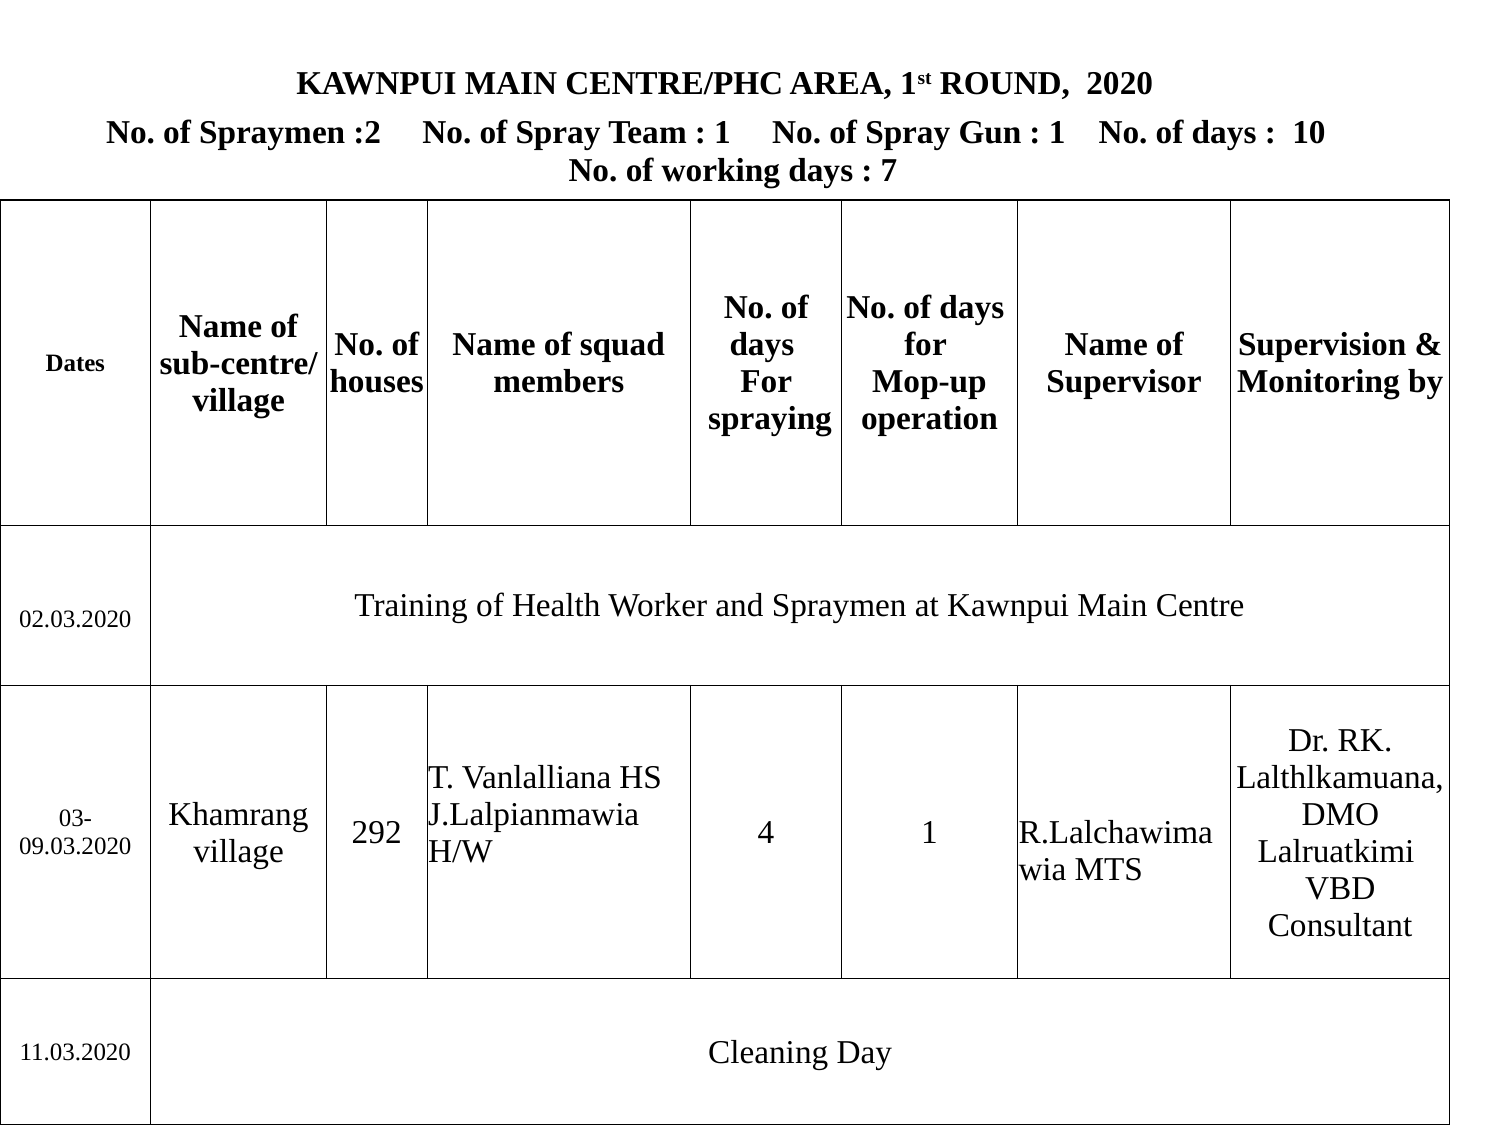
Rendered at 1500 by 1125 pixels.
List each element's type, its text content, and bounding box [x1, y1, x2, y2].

table_cell 4 [691, 686, 841, 978]
table_cell 03- 09.03.2020 [1, 686, 150, 978]
table_cell No. of days For spraying [691, 201, 841, 525]
table_cell Name of sub-centre/ village [151, 201, 326, 525]
table_cell No. of days for Mop-up operation [842, 201, 1017, 525]
table_cell 11.03.2020 [1, 979, 150, 1124]
table_cell Supervision & Monitoring by [1231, 201, 1449, 525]
table_cell Name of squad members [428, 201, 690, 525]
table_cell Dates [1, 201, 150, 525]
table_cell Dr. RK. Lalthlkamuana, DMO Lalruatkimi VBD Consultant [1231, 686, 1449, 978]
table_cell Name of Supervisor [1018, 201, 1230, 525]
table_cell Khamrang village [151, 686, 326, 978]
table_cell No. of houses [327, 201, 427, 525]
table_cell R.Lalchawimawia MTS [1018, 686, 1230, 978]
table_cell 02.03.2020 [1, 526, 150, 685]
table_cell No. of Spraymen :2 No. of Spray Team : 1 No. of Spray Gun : 1 No. of days : 10 No. of working days : 7 [0, 101, 1450, 199]
table_cell Cleaning Day [151, 979, 1449, 1124]
table_cell T. Vanlalliana HS J.Lalpianmawia H/W [428, 686, 690, 978]
table_cell Training of Health Worker and Spraymen at Kawnpui Main Centre [151, 526, 1449, 685]
table_cell 1 [842, 686, 1017, 978]
table_cell 292 [327, 686, 427, 978]
table_header KAWNPUI MAIN CENTRE/PHC AREA, 1st ROUND, 2020 [0, 0, 1450, 101]
